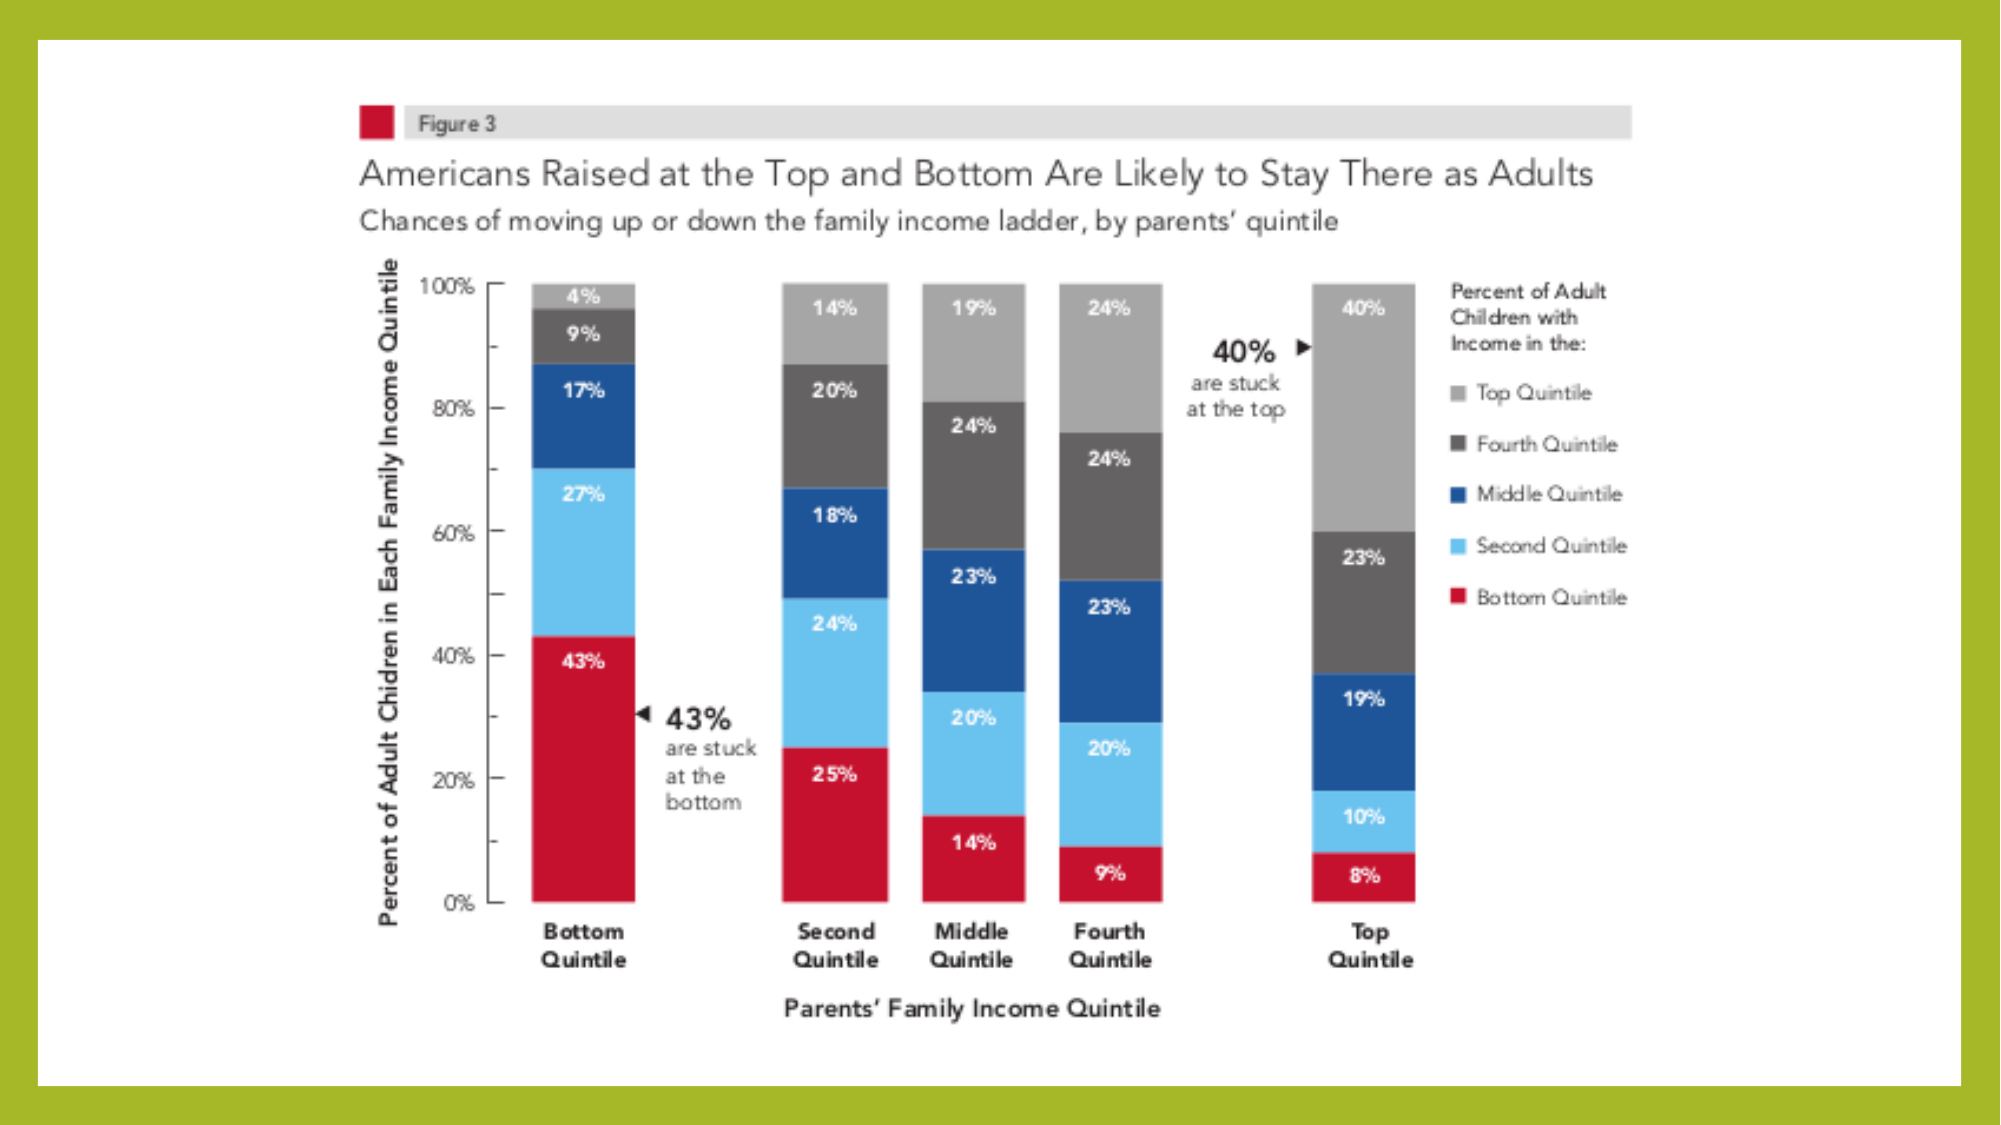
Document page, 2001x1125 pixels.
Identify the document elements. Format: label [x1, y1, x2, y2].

picture [352, 92, 1647, 1034]
